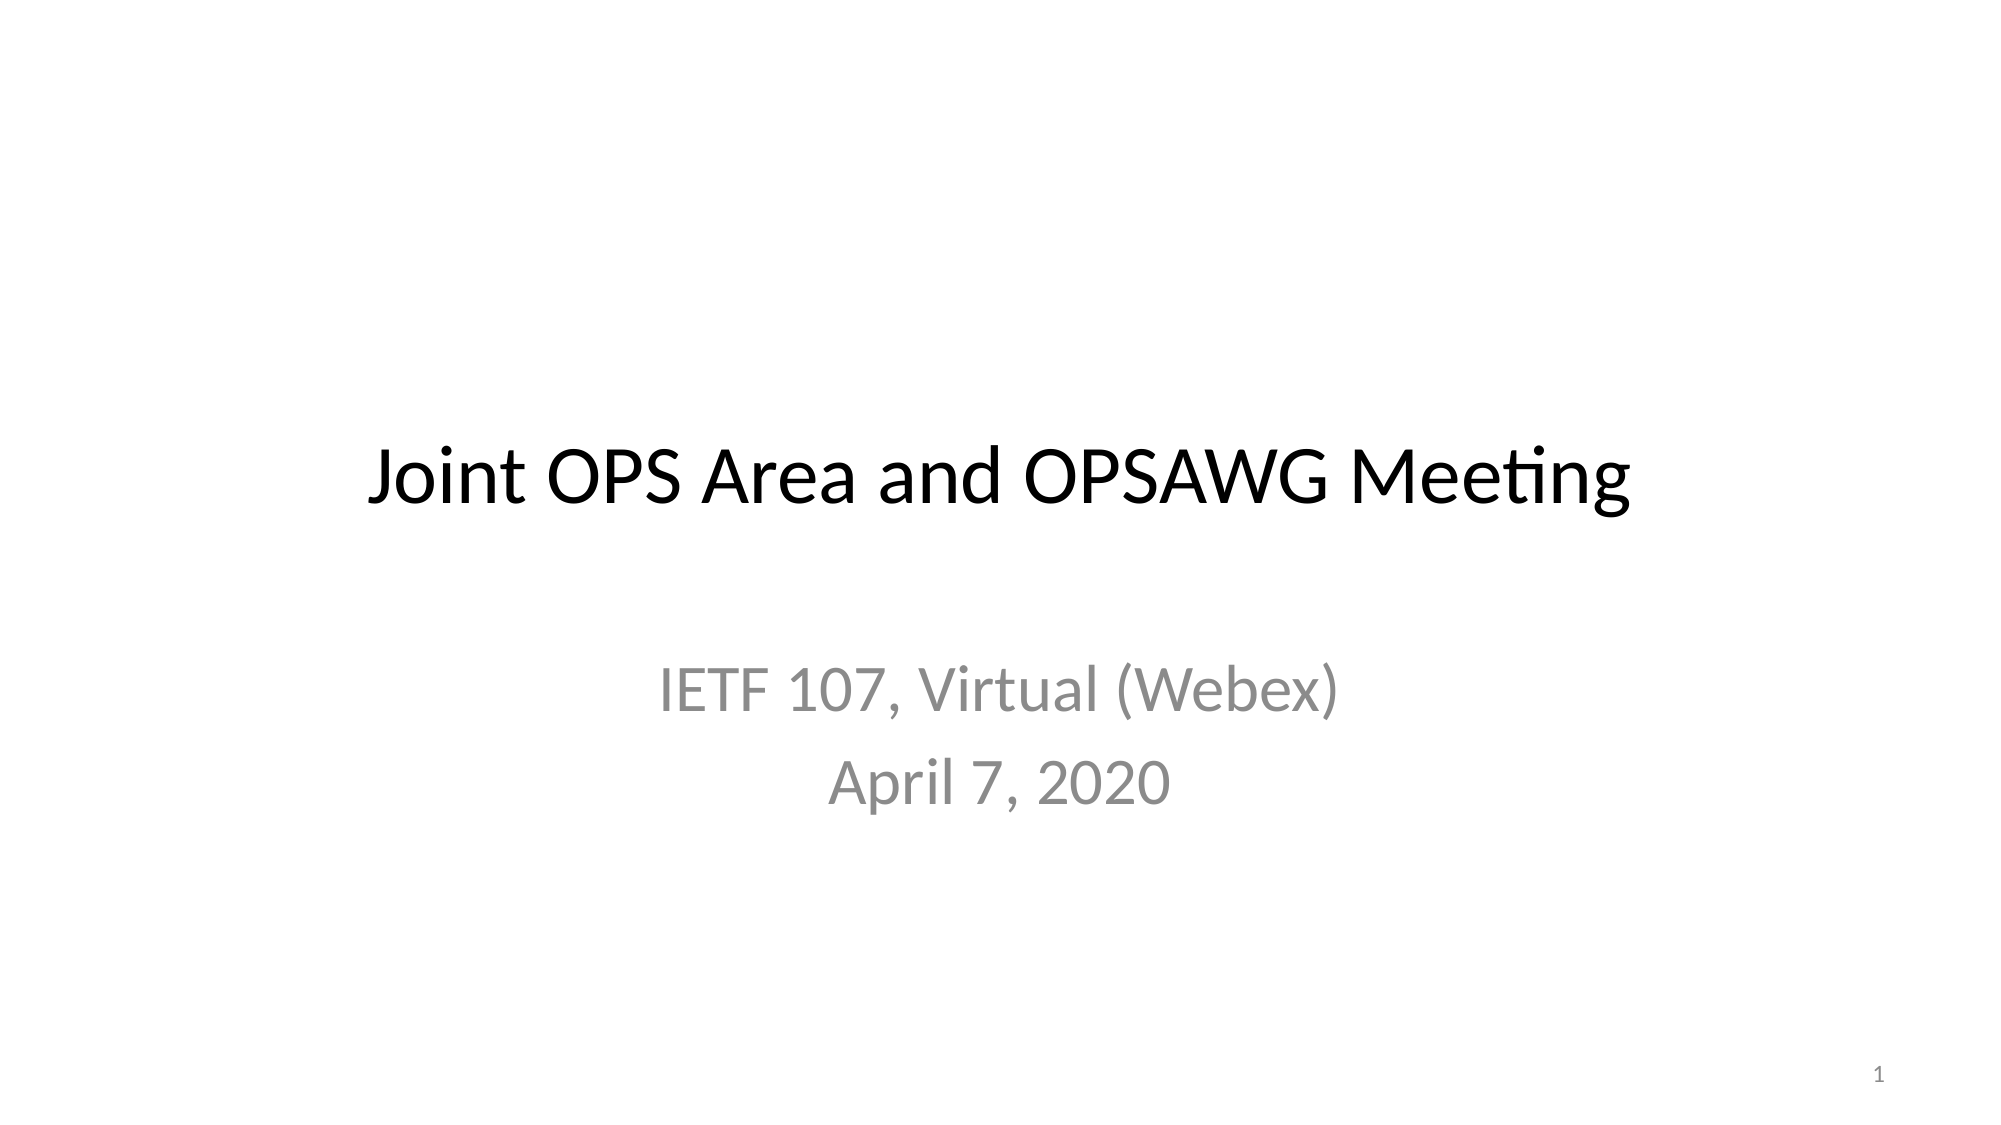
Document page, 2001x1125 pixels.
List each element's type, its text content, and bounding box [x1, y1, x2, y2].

subtitle IETF 107, Virtual (Webex) April 7, 2020 [300, 637, 1700, 925]
title Joint OPS Area and OPSAWG Meeting [150, 349, 1850, 591]
slide_number 1 [1433, 1042, 1900, 1103]
